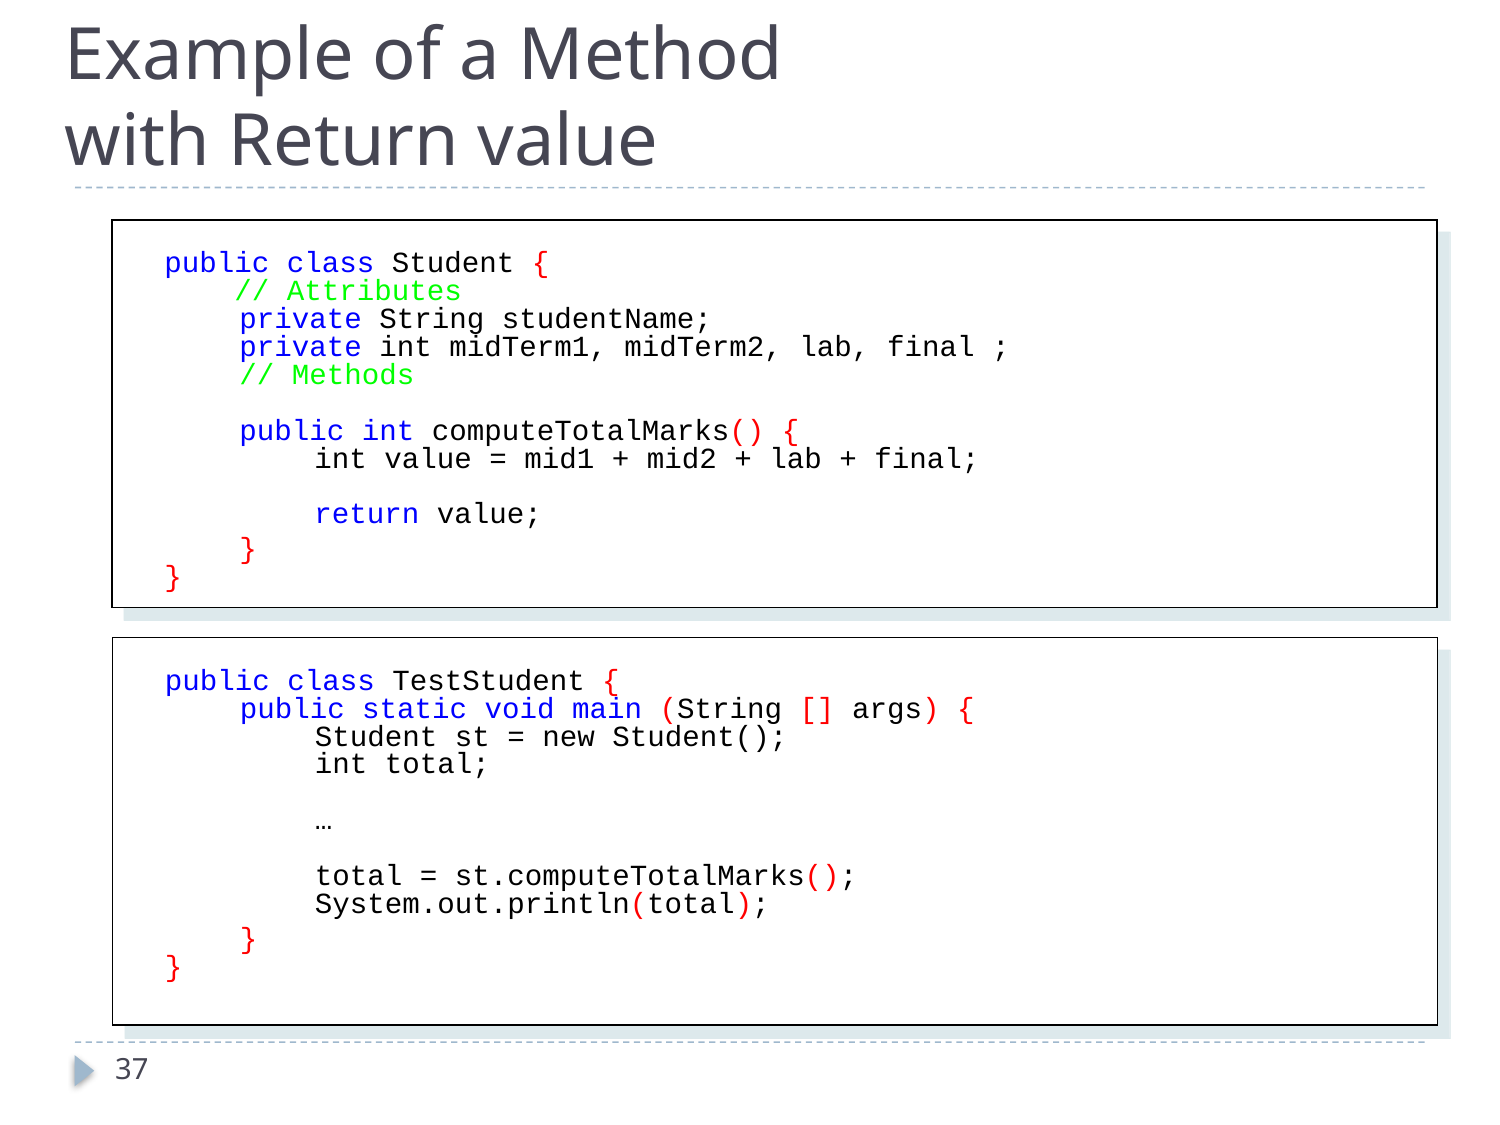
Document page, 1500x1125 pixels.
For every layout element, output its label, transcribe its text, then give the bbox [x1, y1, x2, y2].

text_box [111, 219, 1438, 628]
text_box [112, 637, 1438, 1026]
title Example of a Method with Return value [50, 0, 1500, 188]
slide_number 37 [100, 1042, 426, 1103]
